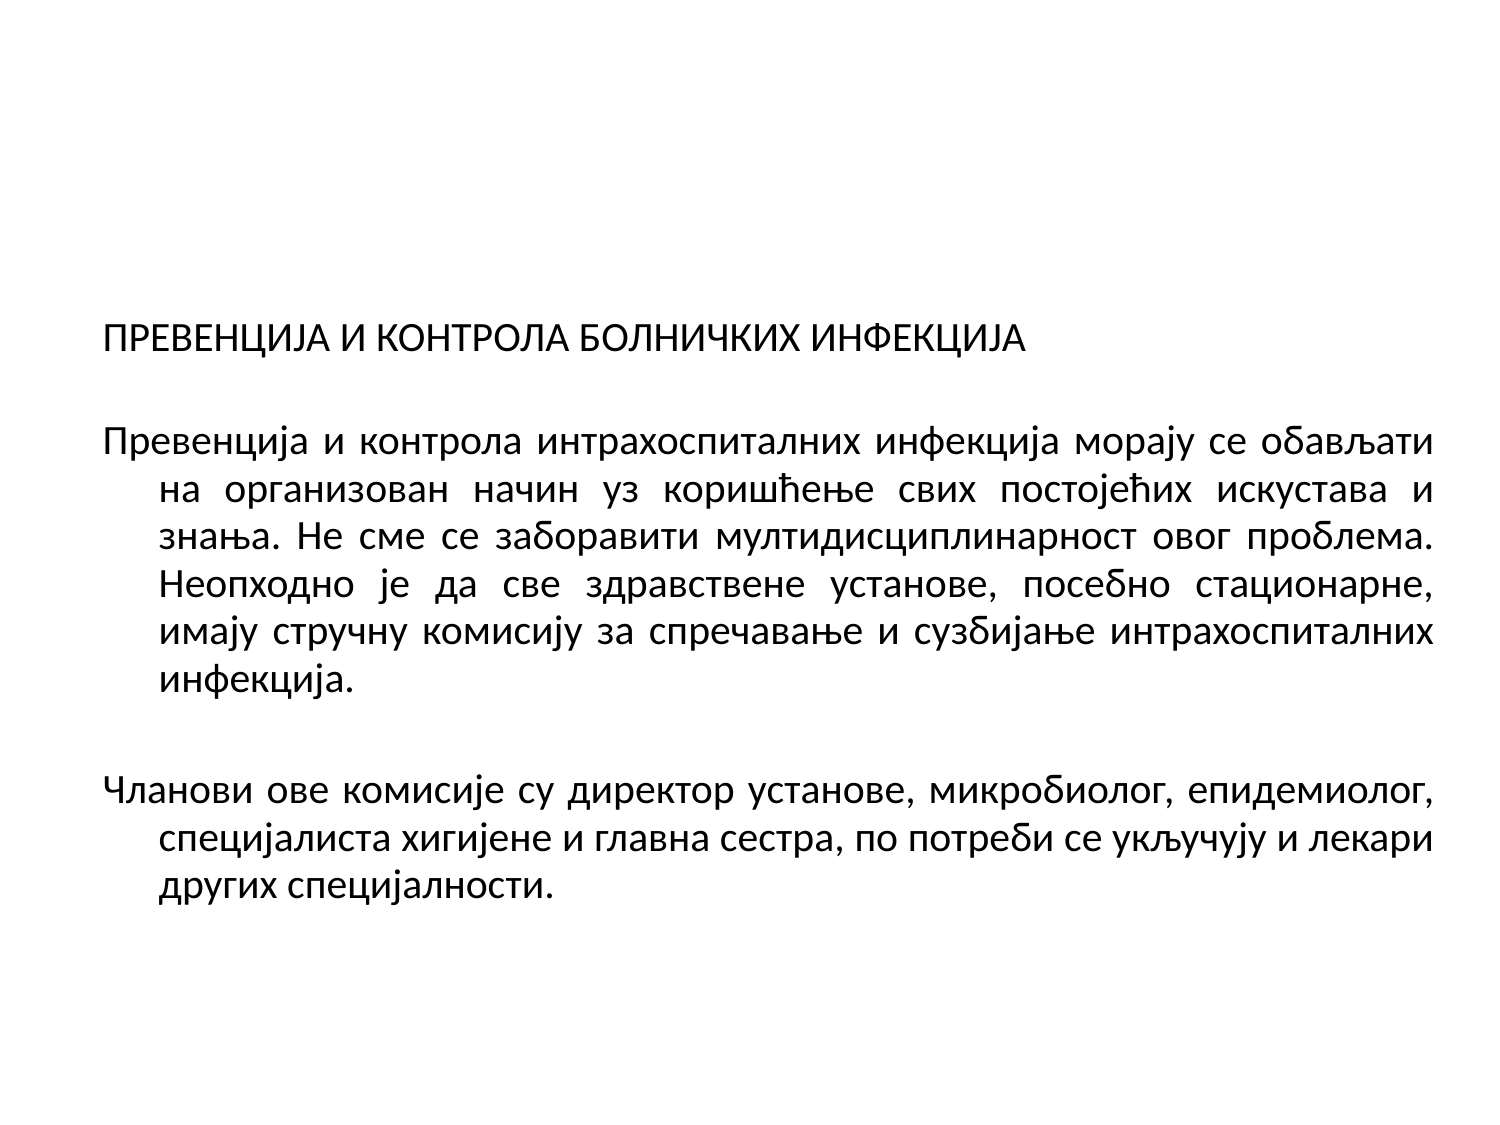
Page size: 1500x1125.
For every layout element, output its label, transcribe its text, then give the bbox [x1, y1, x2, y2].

list ПРЕВЕНЦИЈА И КОНТРОЛА БОЛНИЧКИХ ИНФЕКЦИЈА Превенција и контрола интрахоспиталних инфекција морају се обављати на организован начин уз коришћење свих постојећих искустава и знања. Не сме се заборавити мултидисциплинарност овог проблема. Неопходно је да све здравствене установе, посебно стационарне, имају стручну комисију за спречавање и сузбијање интрахоспиталних инфекција. Чланови ове комисије су директор установе, микробиолог, епидемиолог, специјалиста хигијене и главна сестра, по потреби се укључују и лекари других специјалности. [87, 312, 1450, 1050]
